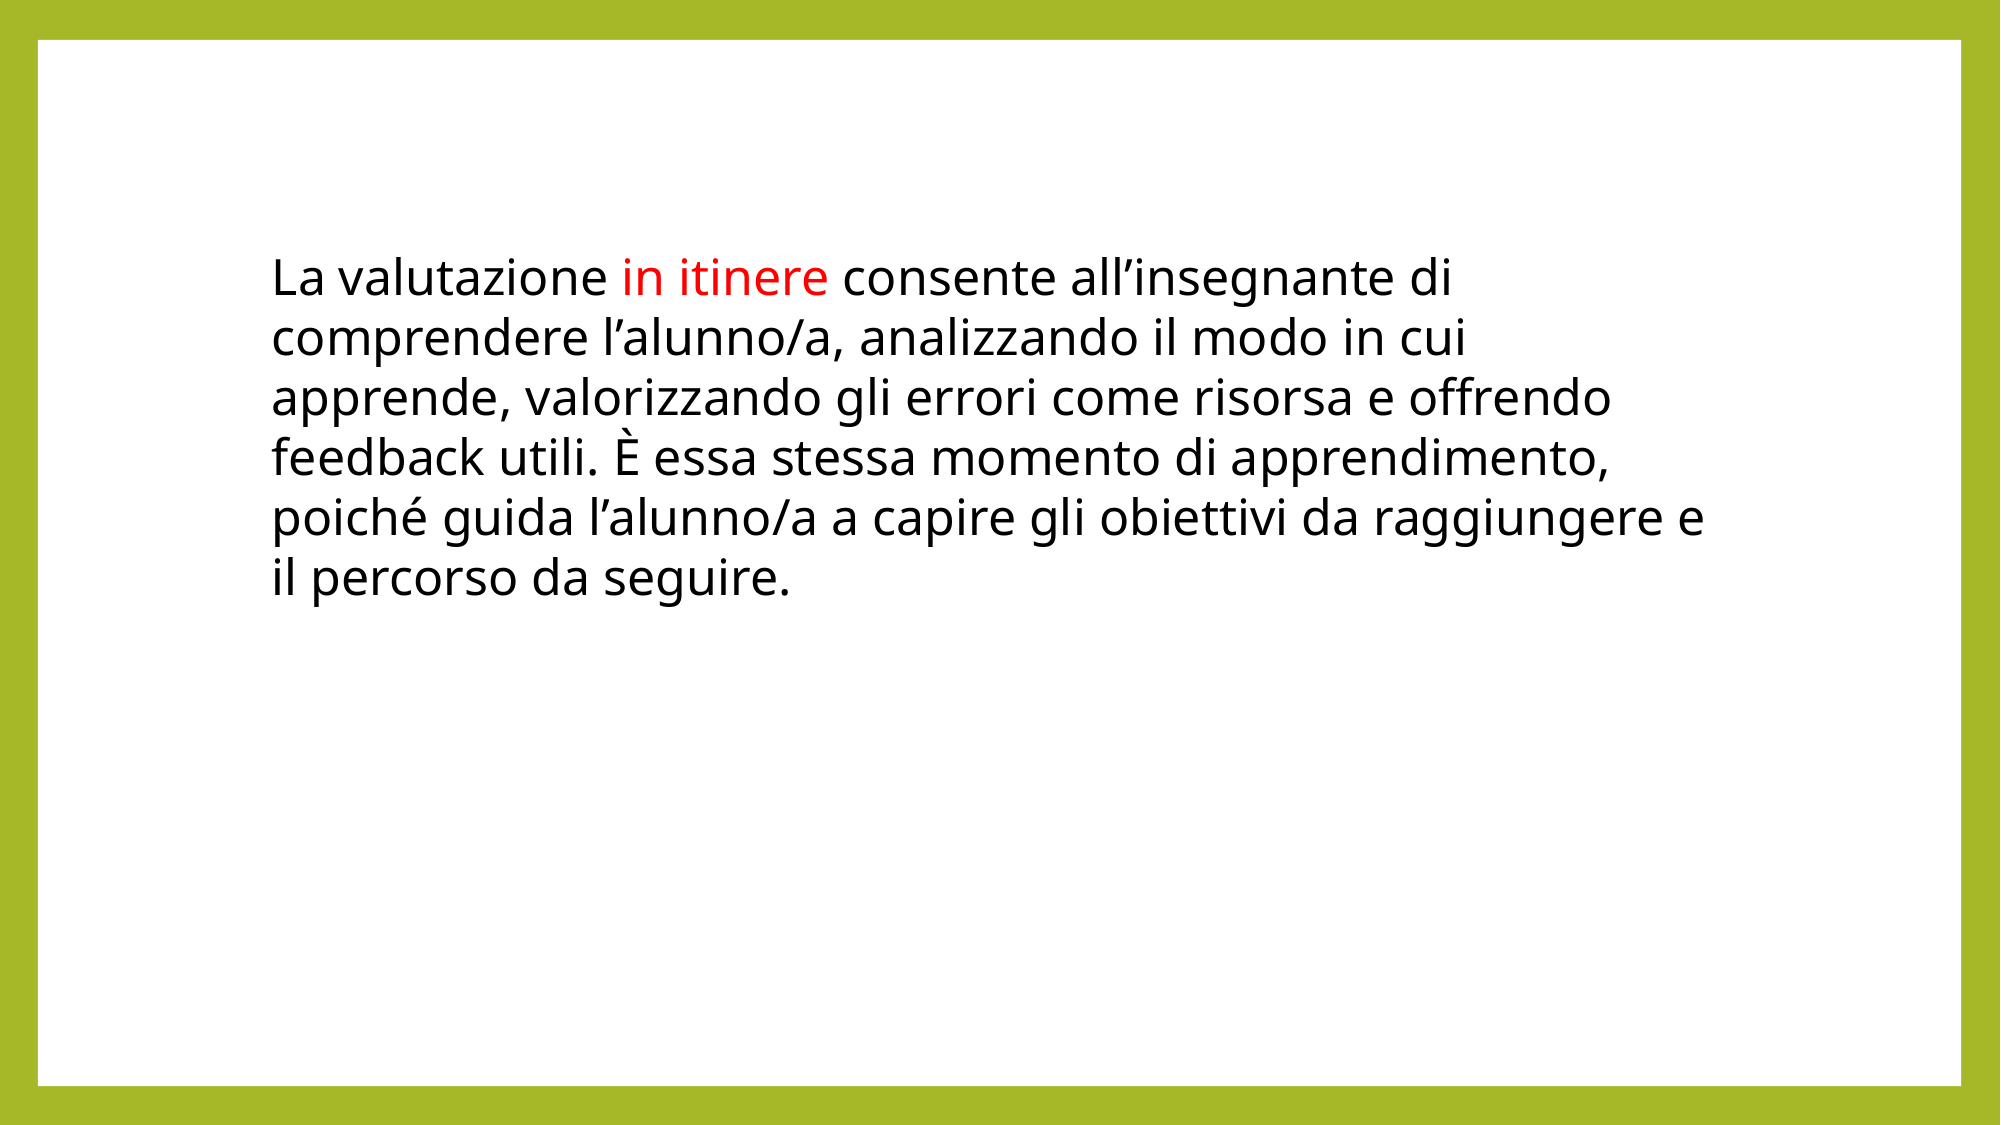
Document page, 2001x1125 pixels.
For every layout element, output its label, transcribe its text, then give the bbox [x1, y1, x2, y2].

text_box La valutazione in itinere consente all’insegnante di comprendere l’alunno/a, analizzando il modo in cui apprende, valorizzando gli errori come risorsa e offrendo feedback utili. È essa stessa momento di apprendimento, poiché guida l’alunno/a a capire gli obiettivi da raggiungere e il percorso da seguire. [257, 238, 1723, 614]
